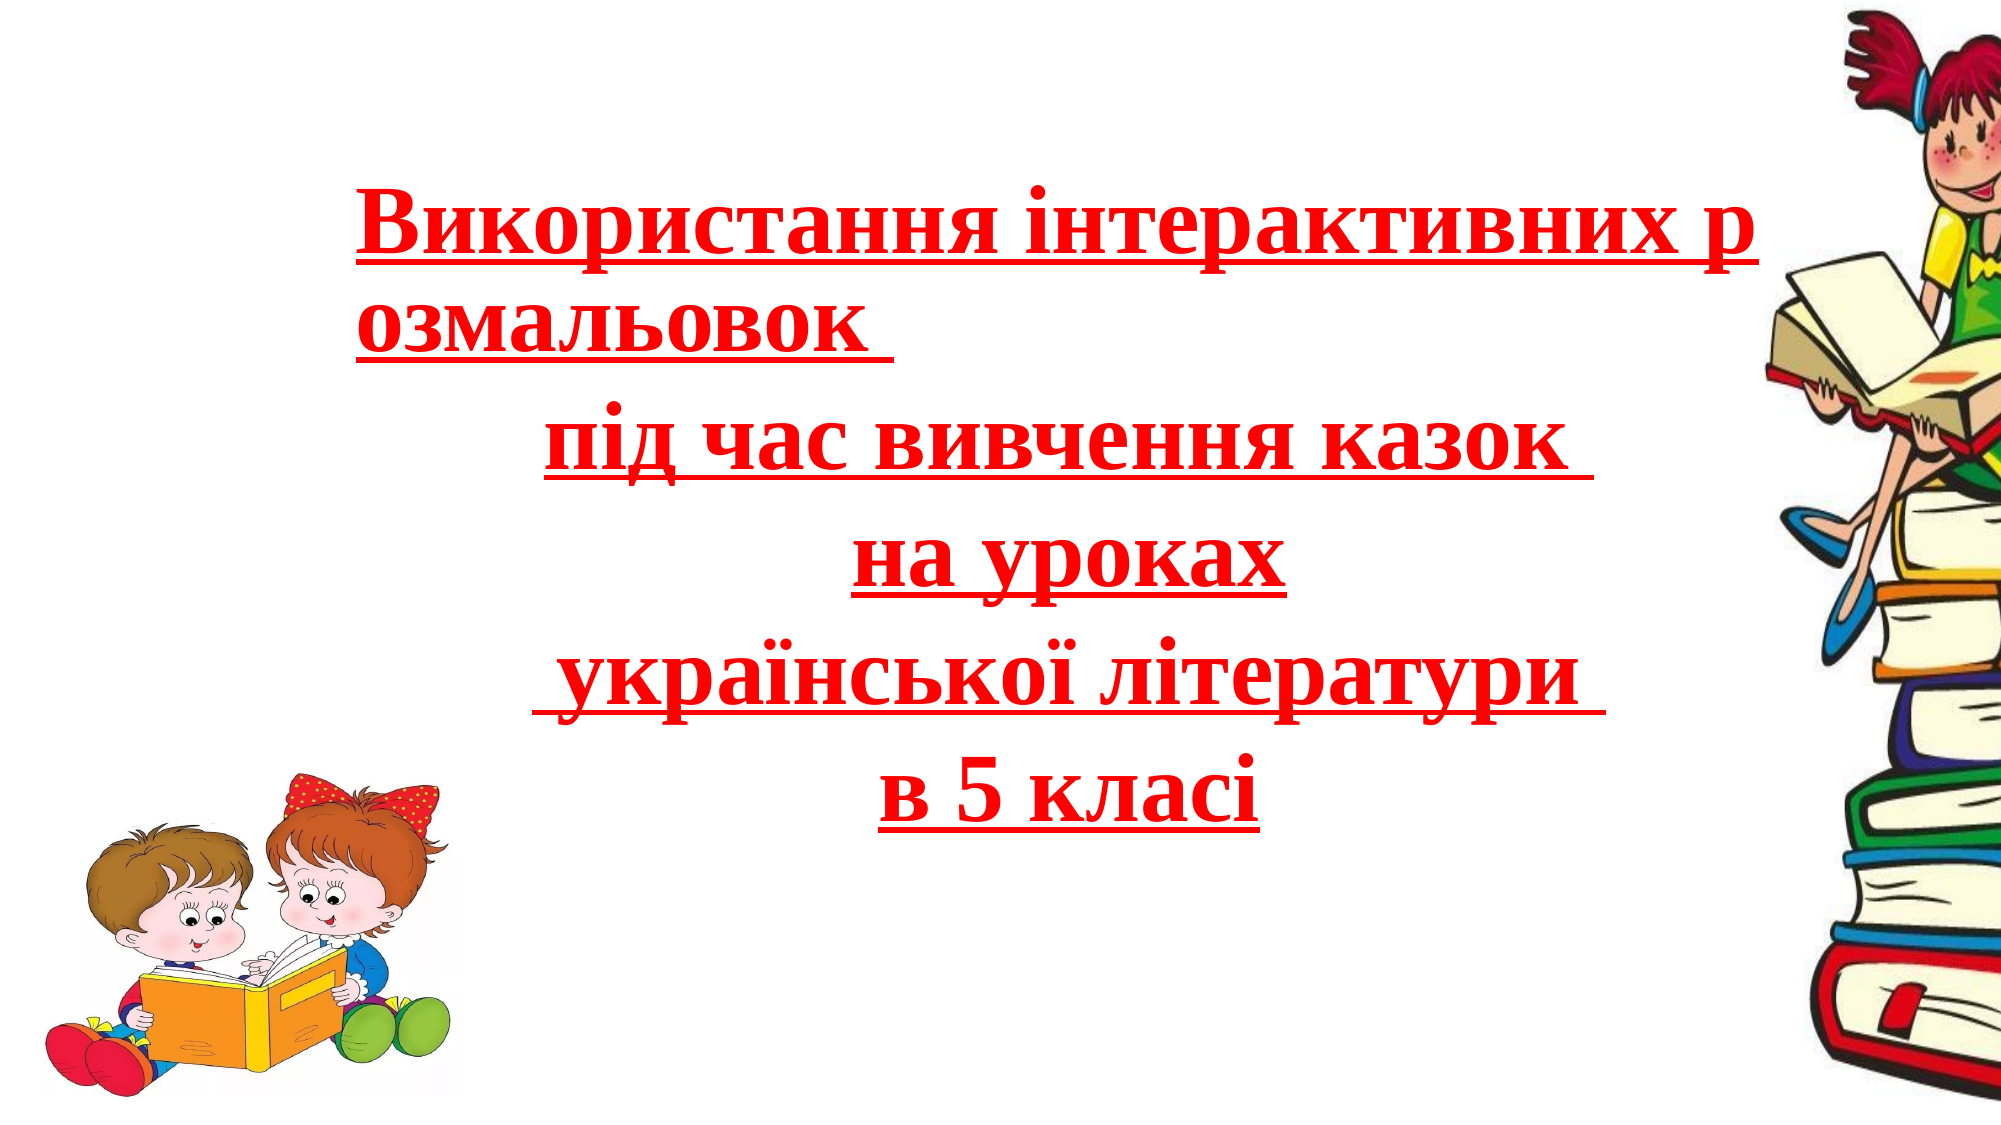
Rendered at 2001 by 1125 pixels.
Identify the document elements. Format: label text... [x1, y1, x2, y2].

picture [31, 768, 462, 1097]
text_box Використання інтерактивних розмальовок під час вивчення казок на уроках української літератури в 5 класі [340, 140, 1657, 876]
picture [1662, 0, 2001, 1125]
